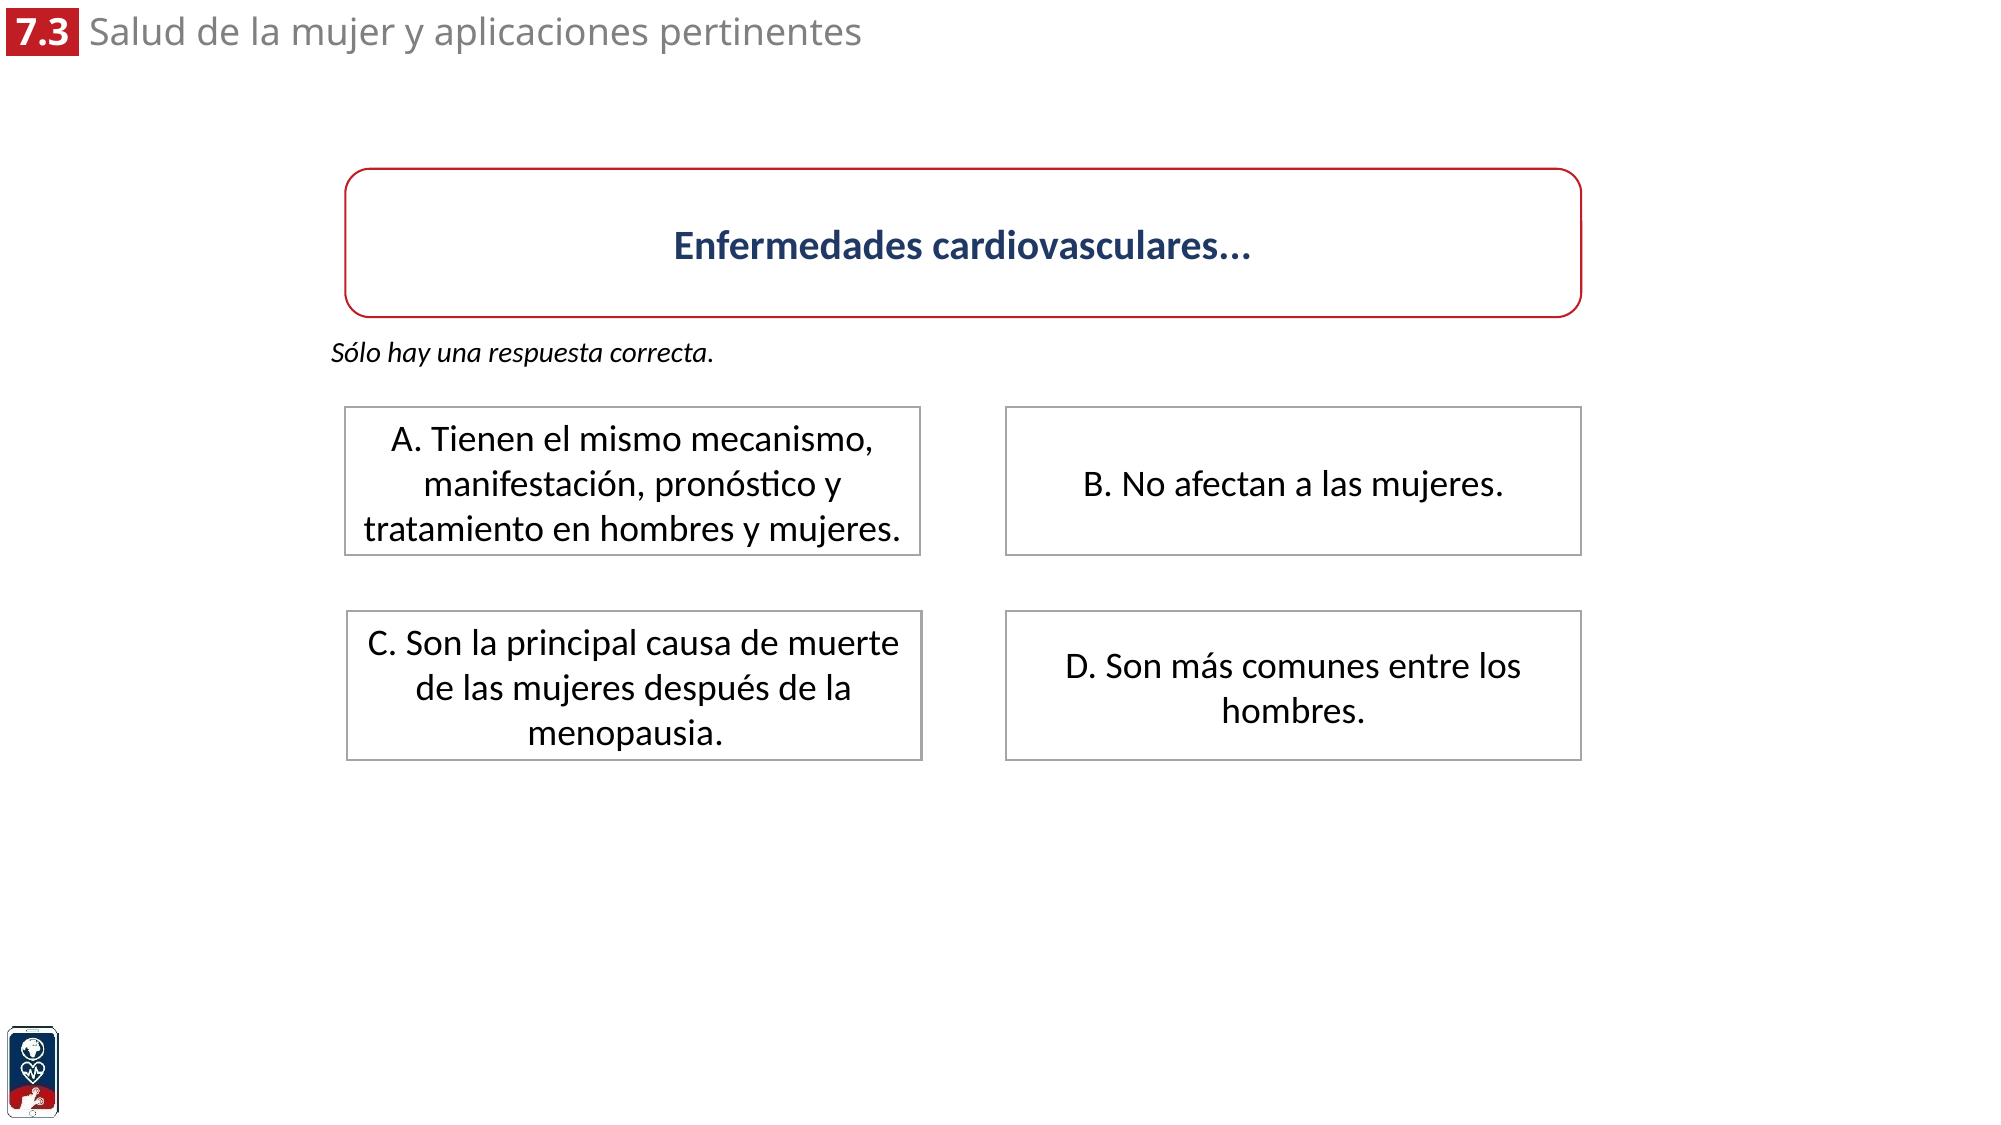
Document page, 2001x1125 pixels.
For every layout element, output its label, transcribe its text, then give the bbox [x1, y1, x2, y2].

text_box Enfermedades cardiovasculares... [344, 167, 1583, 319]
text_box C. Son la principal causa de muerte de las mujeres después de la menopausia. [346, 610, 923, 761]
text_box Sólo hay una respuesta correcta. [316, 325, 731, 376]
text_box D. Son más comunes entre los hombres. [1005, 610, 1582, 761]
text_box A. Tienen el mismo mecanismo, manifestación, pronóstico y tratamiento en hombres y mujeres. [344, 406, 921, 556]
picture [7, 1026, 59, 1118]
text_box B. No afectan a las mujeres. [1005, 406, 1582, 556]
